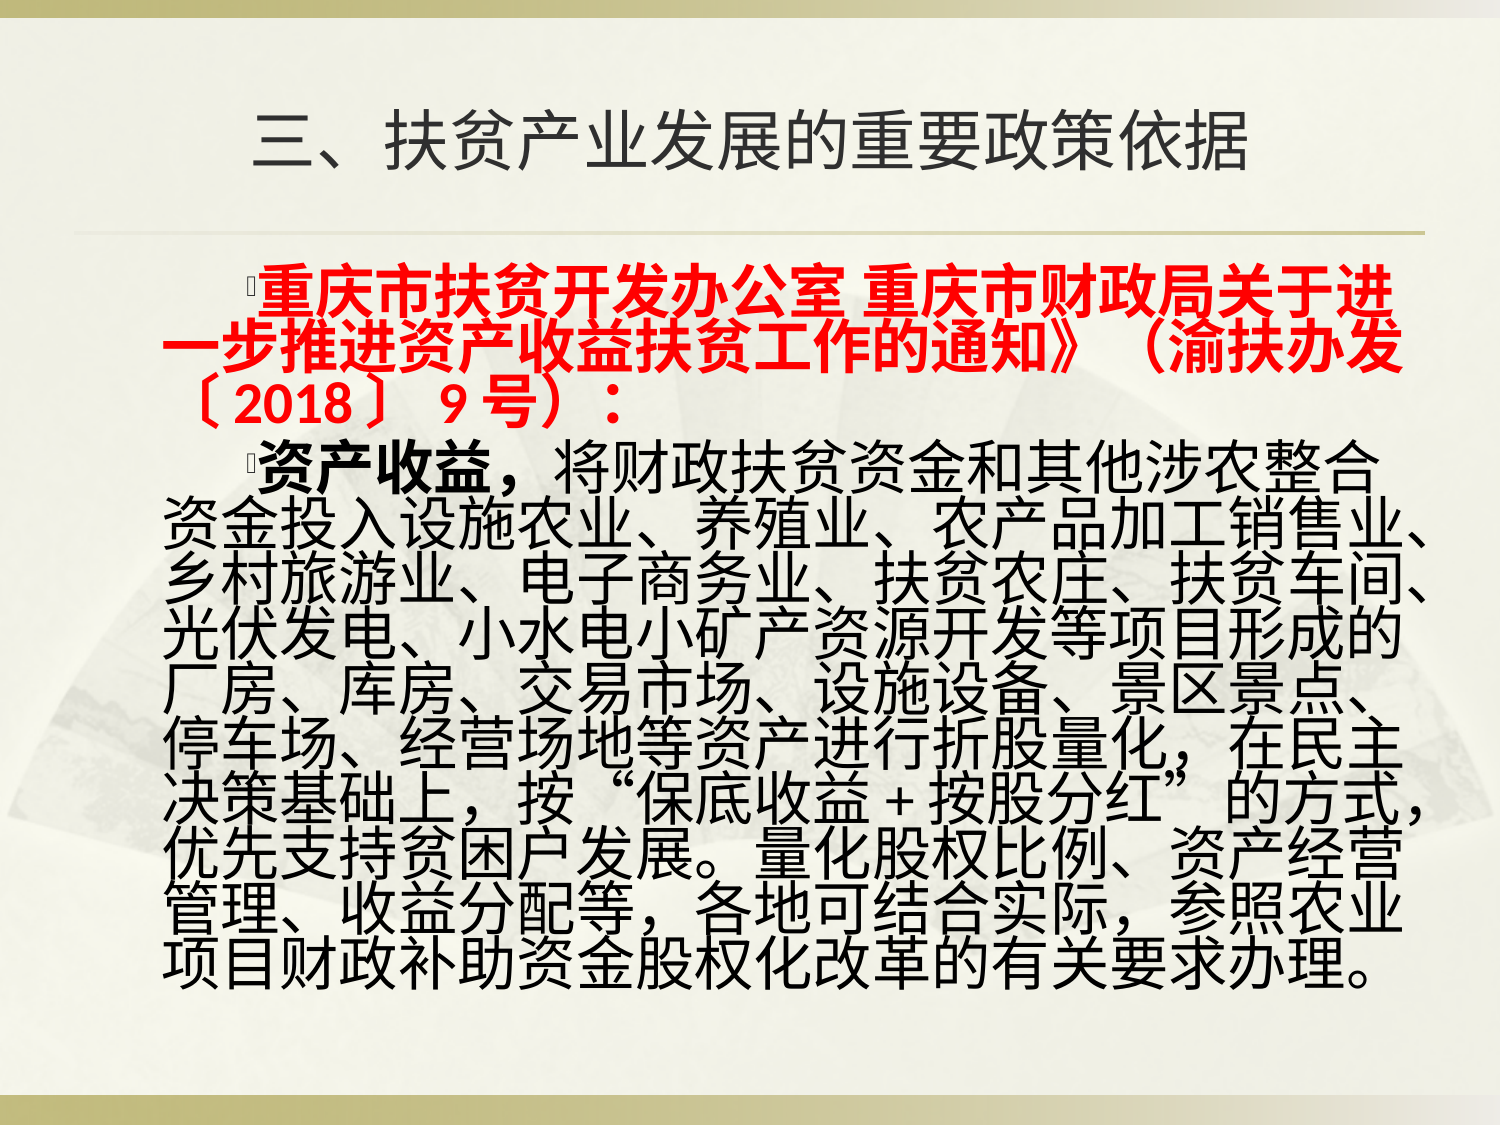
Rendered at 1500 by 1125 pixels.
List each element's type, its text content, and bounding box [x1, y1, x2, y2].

list 重庆市扶贫开发办公室 重庆市财政局关于进一步推进资产收益扶贫工作的通知》（渝扶办发〔2018〕9号）： 资产收益，将财政扶贫资金和其他涉农整合资金投入设施农业、养殖业、农产品加工销售业、乡村旅游业、电子商务业、扶贫农庄、扶贫车间、光伏发电、小水电小矿产资源开发等项目形成的厂房、库房、交易市场、设施设备、景区景点、停车场、经营场地等资产进行折股量化，在民主决策基础上，按“保底收益+按股分红”的方式，优先支持贫困户发展。量化股权比例、资产经营管理、收益分配等，各地可结合实际，参照农业项目财政补助资金股权化改革的有关要求办理。 [75, 262, 1425, 1032]
title 三、扶贫产业发展的重要政策依据 [75, 45, 1425, 233]
